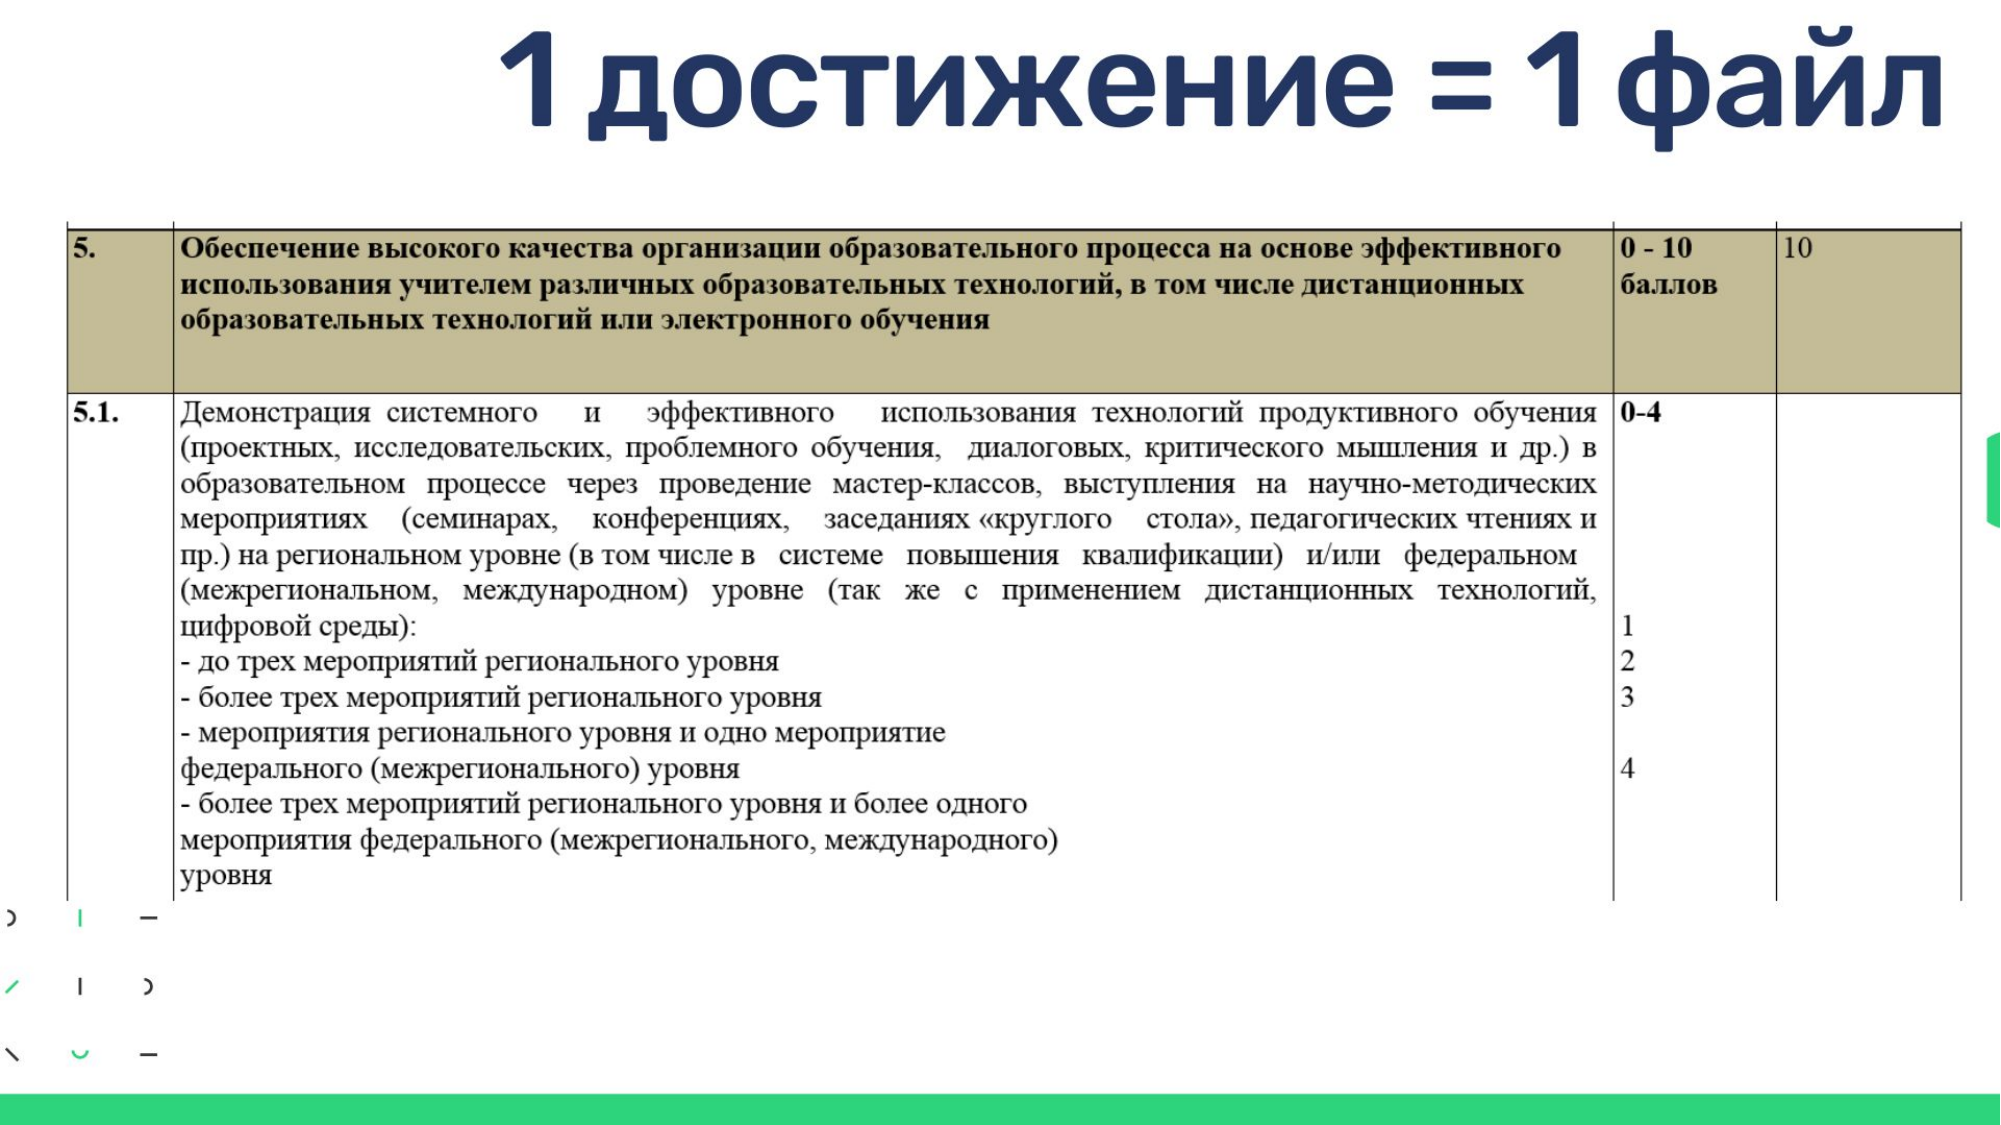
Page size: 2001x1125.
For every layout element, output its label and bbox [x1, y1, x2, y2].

list [0, 0, 2000, 1125]
